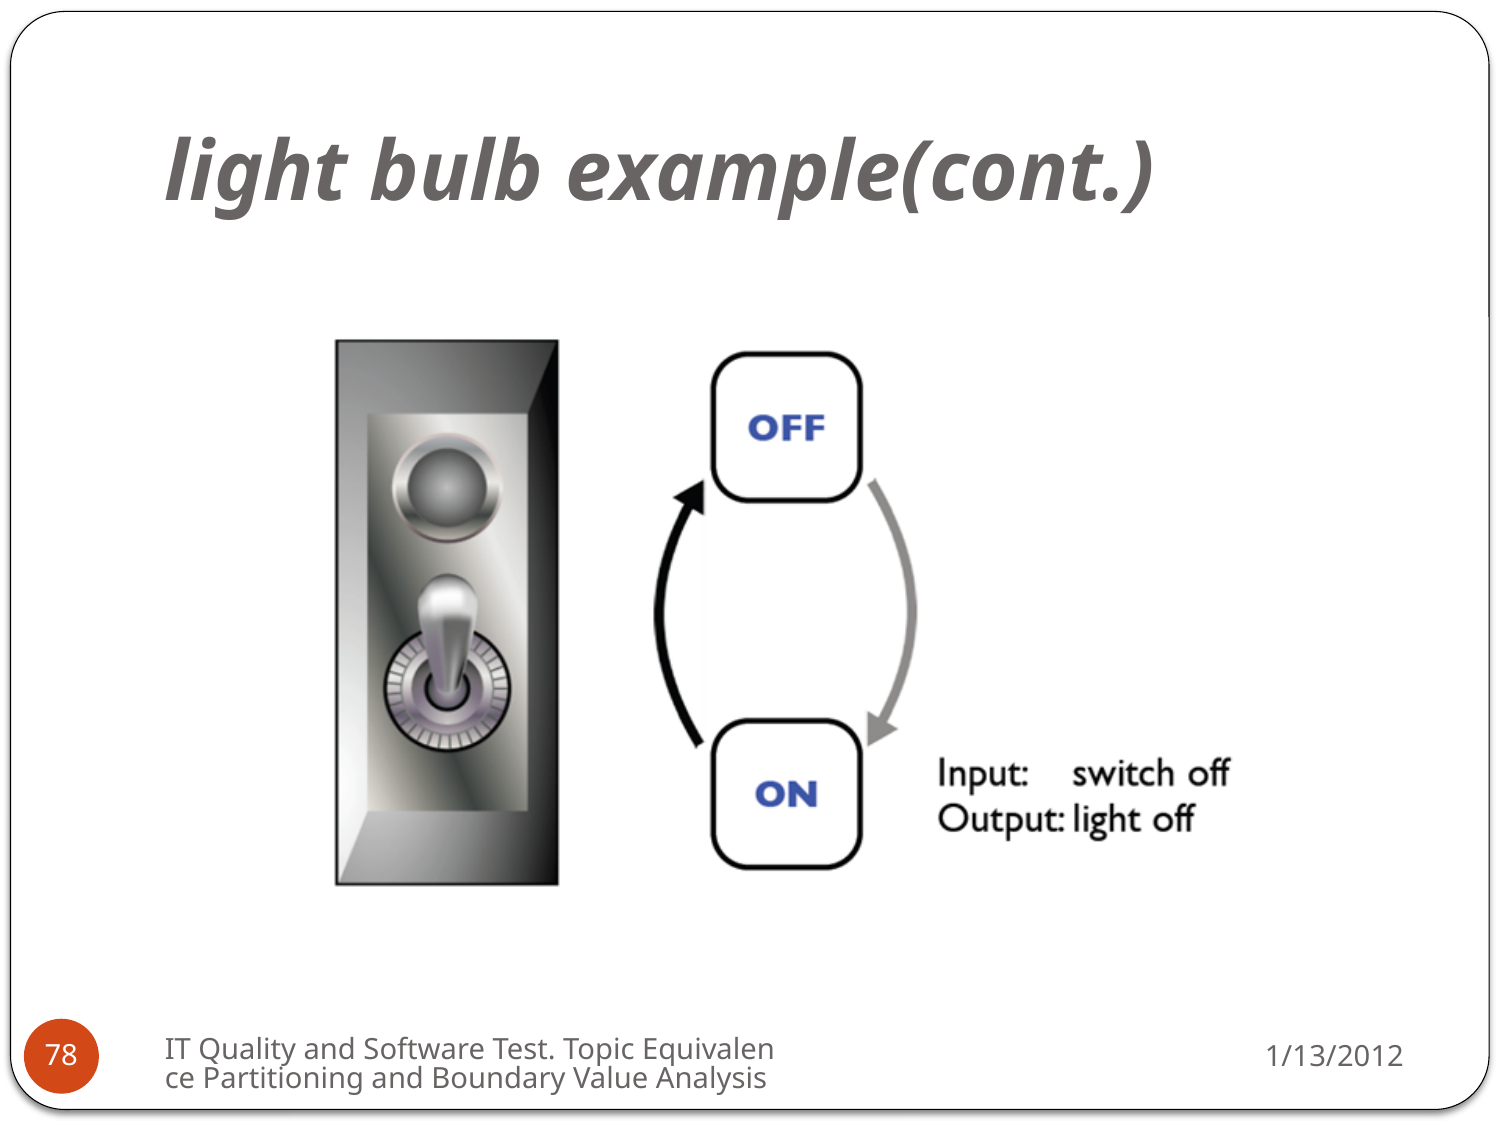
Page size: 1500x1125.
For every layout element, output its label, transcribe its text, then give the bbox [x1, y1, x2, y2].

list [294, 245, 1281, 980]
footer IT Quality and Software Test. Topic Equivalence Partitioning and Boundary Value Analysis [150, 1012, 800, 1088]
slide_number 78 [23, 1018, 99, 1094]
title light bulb example(cont.) [150, 45, 1425, 233]
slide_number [1012, 1015, 1419, 1094]
